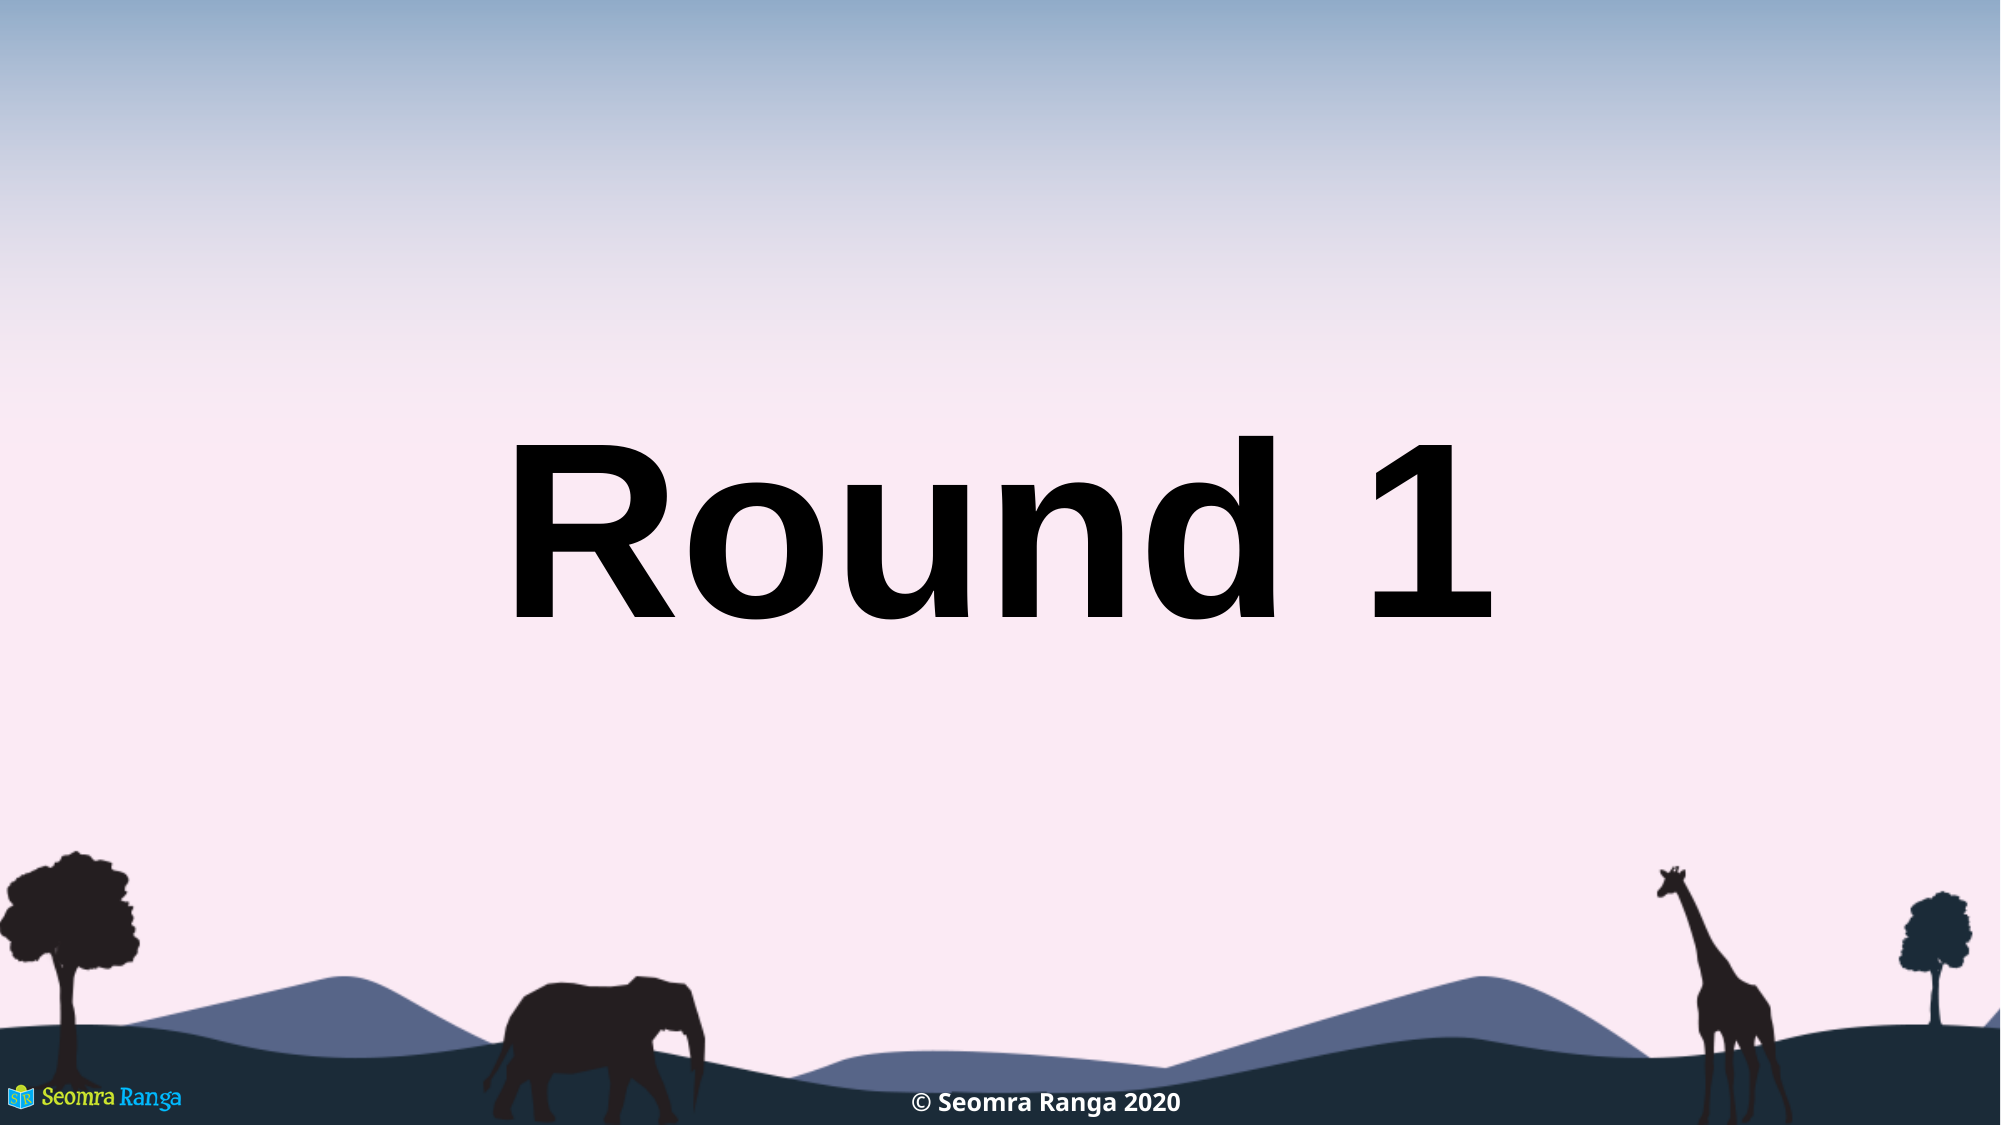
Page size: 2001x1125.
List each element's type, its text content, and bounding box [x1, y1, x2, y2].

picture [0, 0, 2001, 1125]
list Round 1 [137, 293, 1863, 1014]
text_box © Seomra Ranga 2020 www.seomraranga.com [762, 1079, 1330, 1125]
